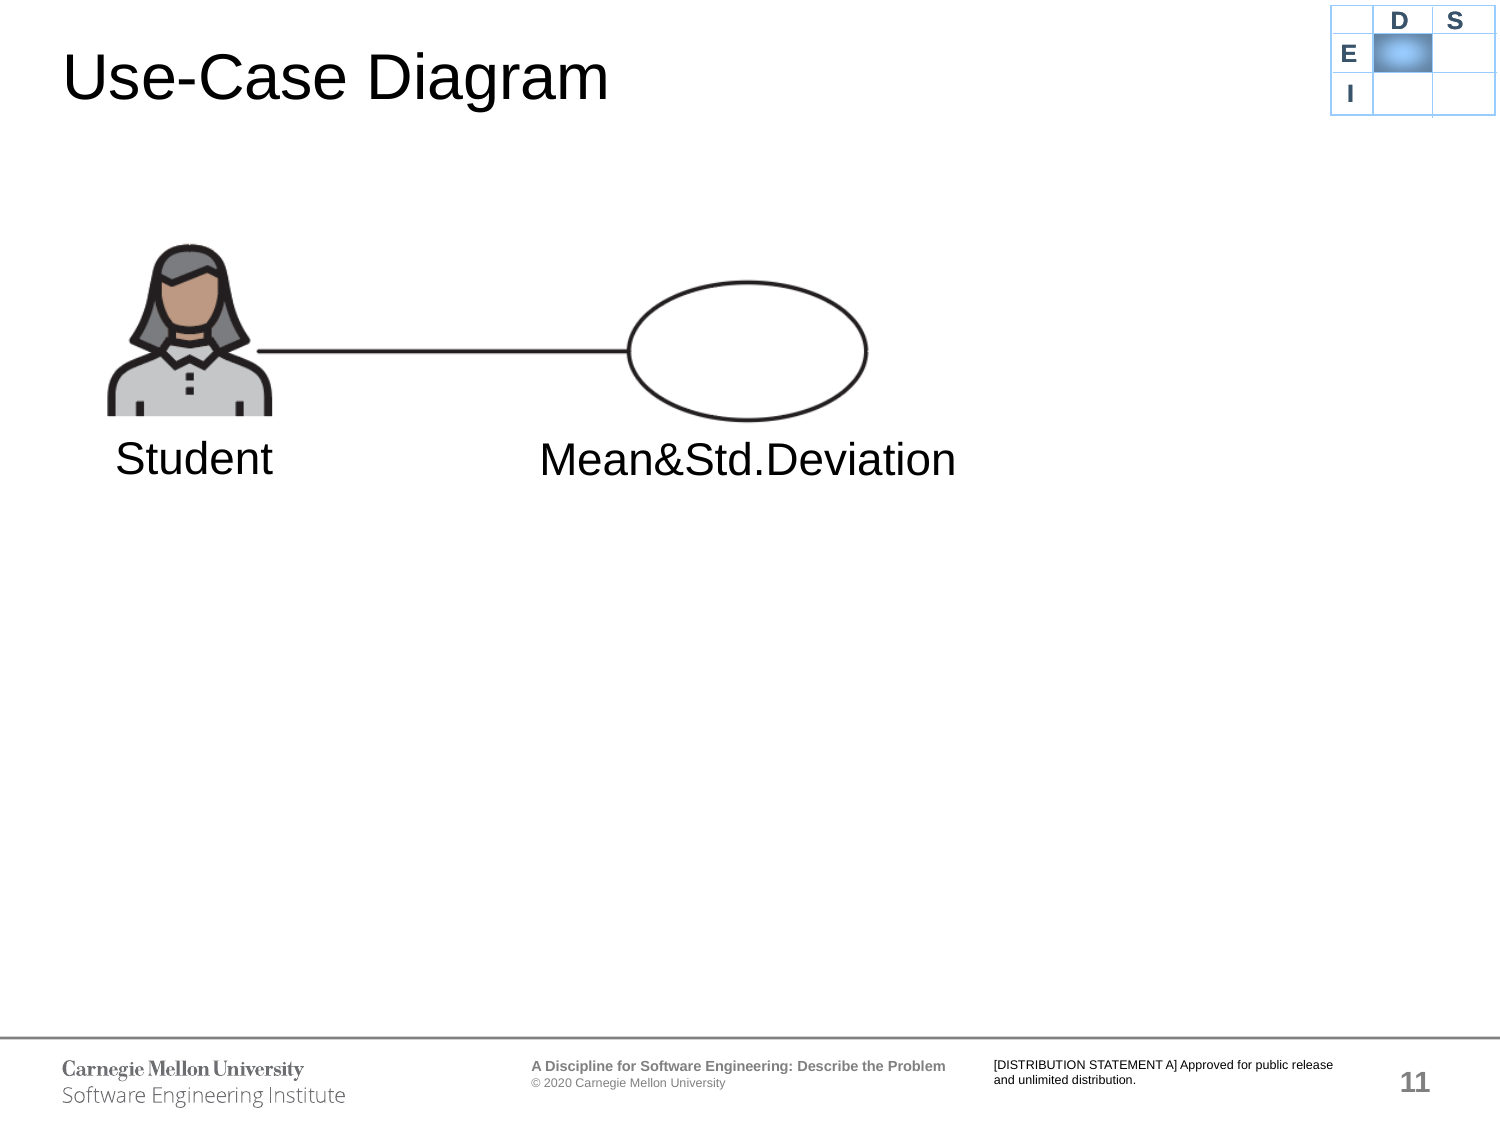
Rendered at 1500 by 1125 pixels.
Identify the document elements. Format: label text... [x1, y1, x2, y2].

text_box Mean&Std.Deviation [539, 429, 958, 485]
title Use-Case Diagram [62, 43, 821, 205]
picture [1329, 0, 1499, 121]
text_box Student [115, 472, 274, 484]
picture [67, 200, 908, 472]
